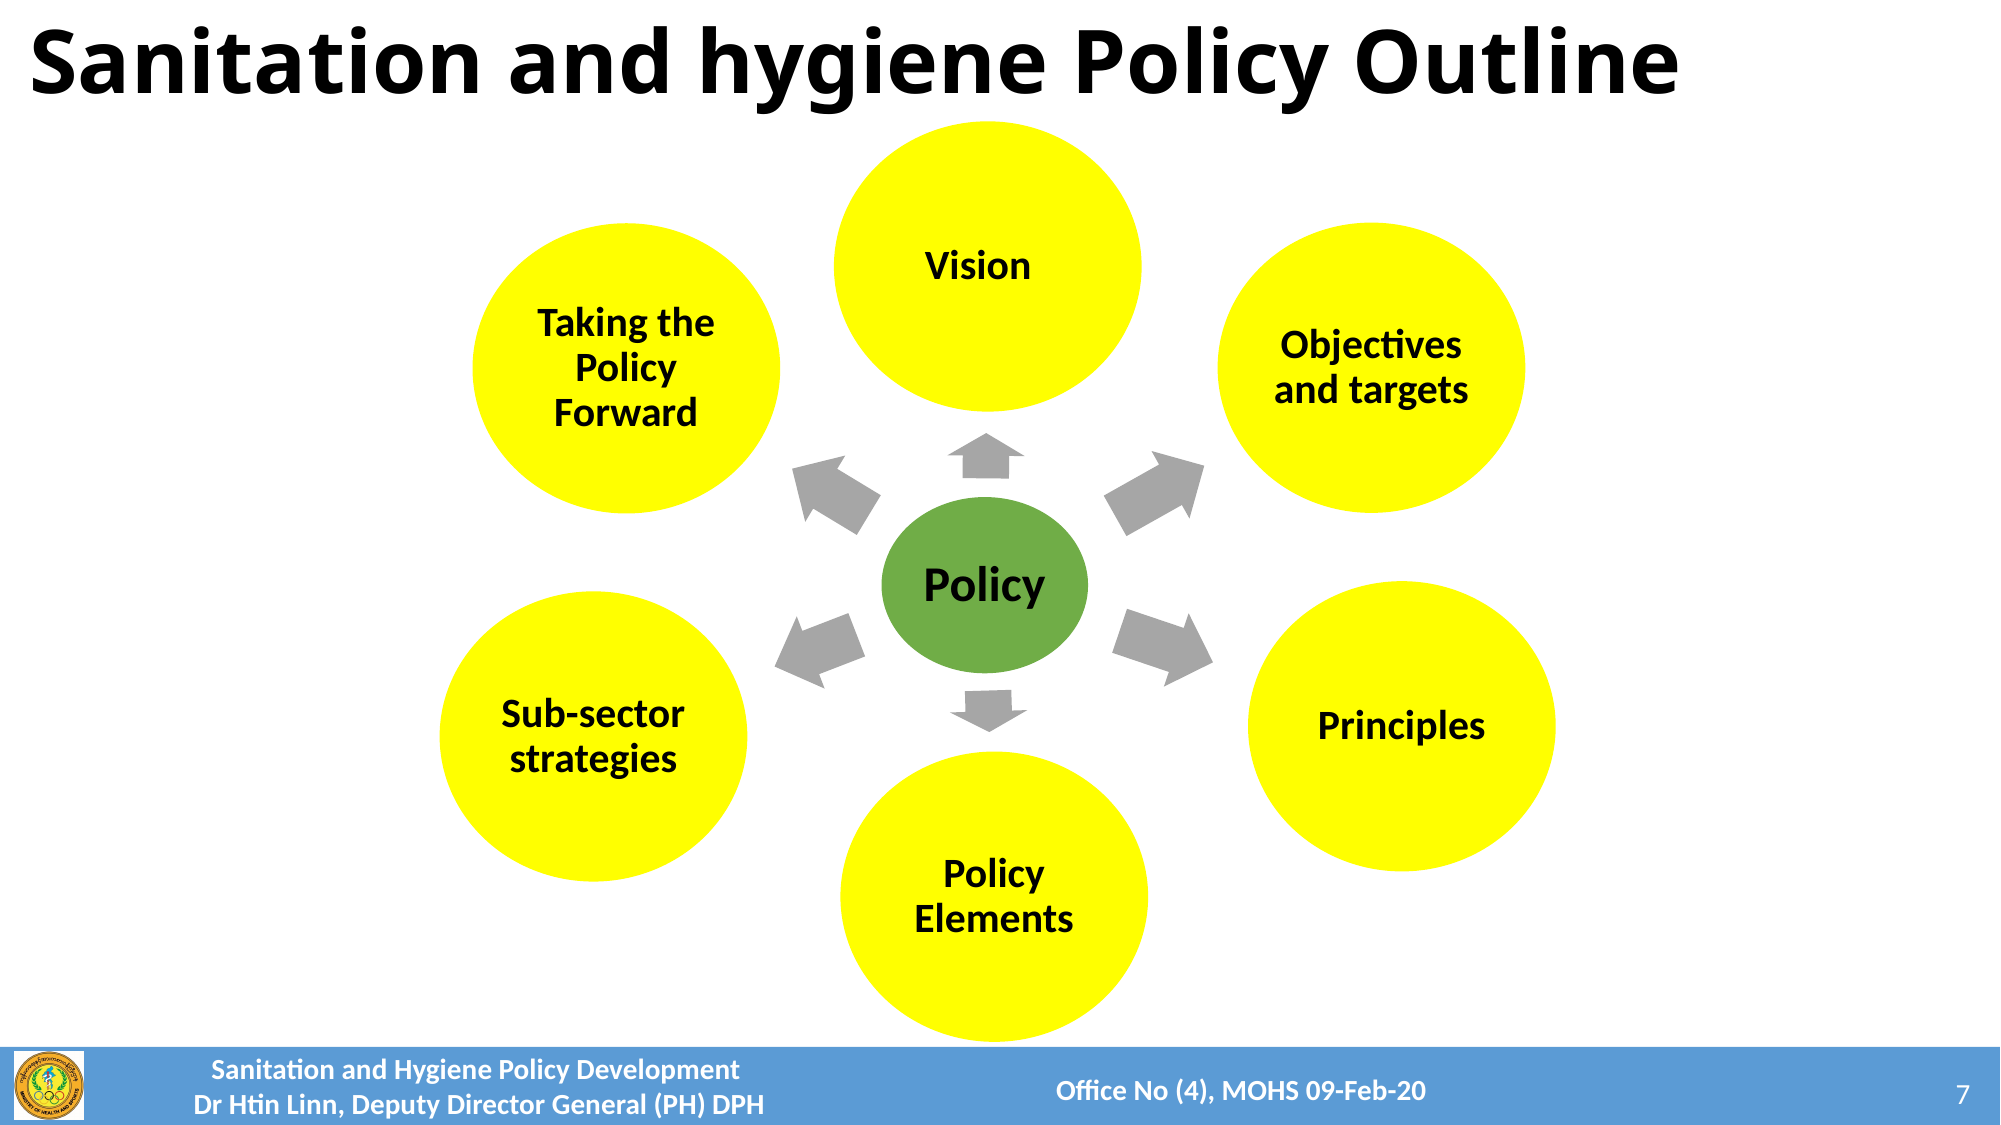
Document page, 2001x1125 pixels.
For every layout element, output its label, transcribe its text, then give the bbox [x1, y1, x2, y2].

footer Sanitation and Hygiene Policy Development Dr Htin Linn, Deputy Director General (PH) DPH [97, 1051, 862, 1120]
title Sanitation and hygiene Policy Outline [14, 9, 1848, 121]
text_box [0, 1046, 2000, 1125]
slide_number 7 [1647, 1070, 1986, 1116]
slide_number Office No (4), MOHS 09-Feb-20 [1041, 1063, 1483, 1116]
picture [14, 1051, 84, 1120]
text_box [71, 151, 1891, 1018]
